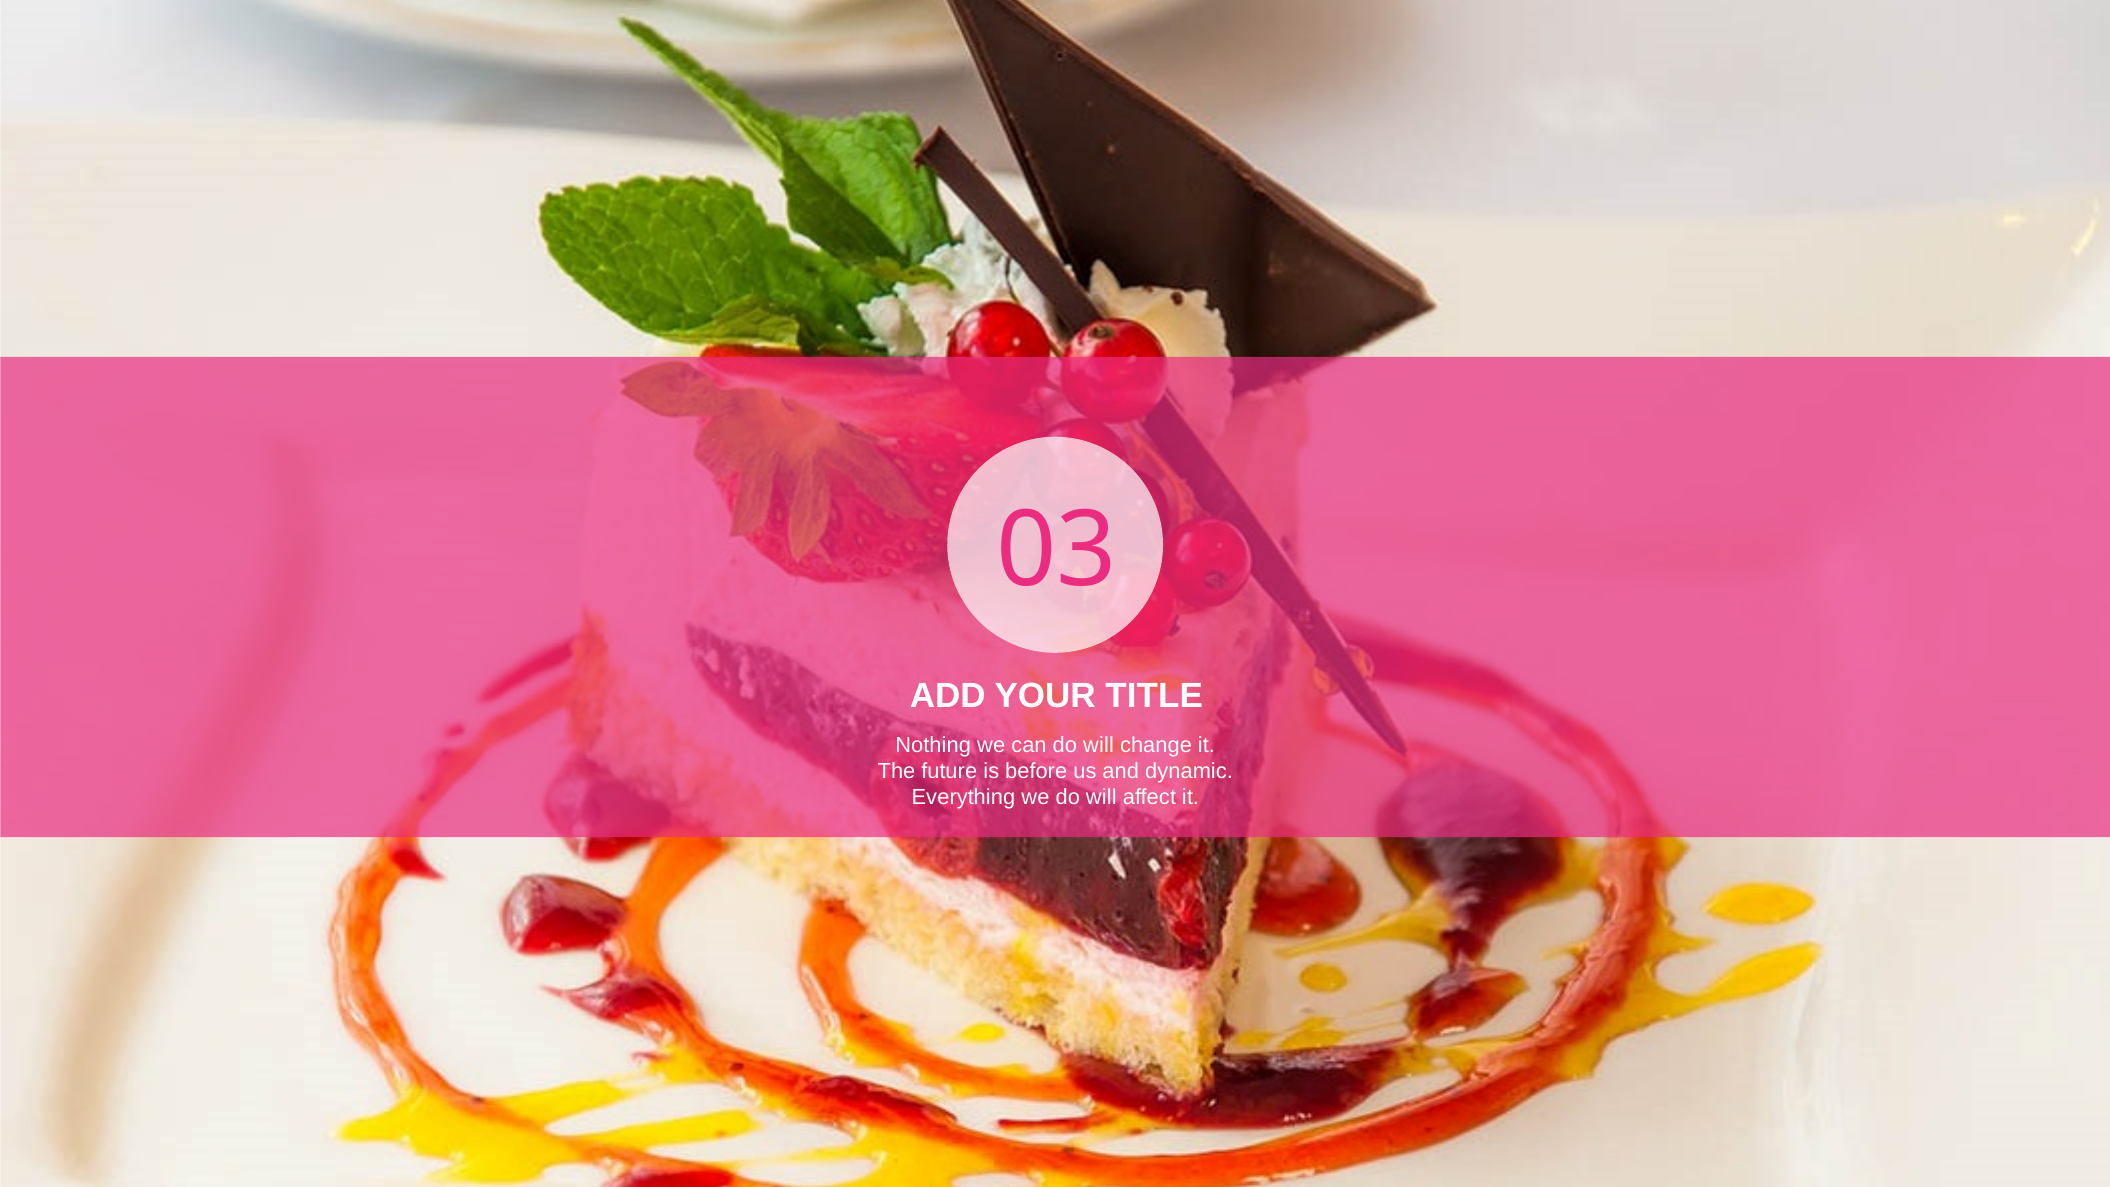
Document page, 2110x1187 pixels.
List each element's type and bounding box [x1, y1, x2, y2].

text_box [0, 356, 2110, 838]
text_box [947, 436, 1164, 653]
text_box [0, 838, 2110, 1187]
text_box [0, 0, 2110, 356]
text_box [861, 665, 1253, 818]
